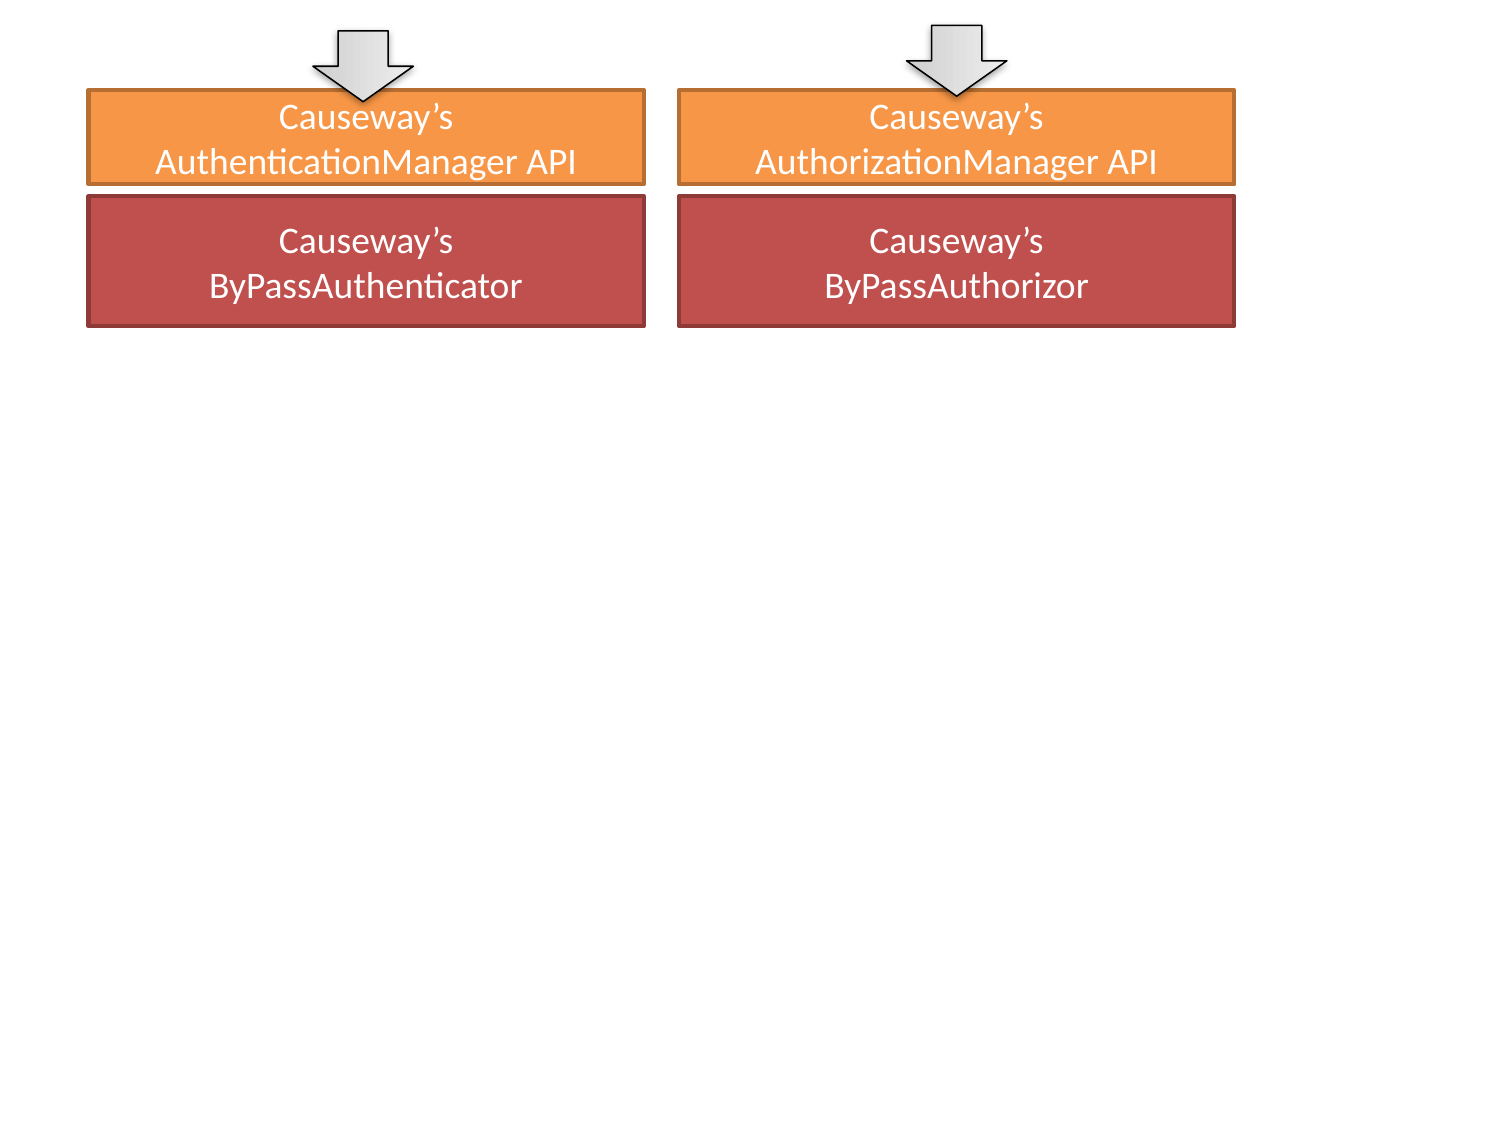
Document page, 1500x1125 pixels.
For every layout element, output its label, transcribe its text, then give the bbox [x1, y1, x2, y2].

text_box Causeway’s AuthorizationManager API [677, 88, 1236, 186]
text_box [905, 24, 1008, 97]
text_box [312, 30, 415, 103]
text_box Causeway’s AuthenticationManager API [86, 88, 646, 186]
text_box Causeway’s ByPassAuthenticator [86, 194, 646, 328]
text_box Causeway’s ByPassAuthorizor [677, 194, 1236, 328]
